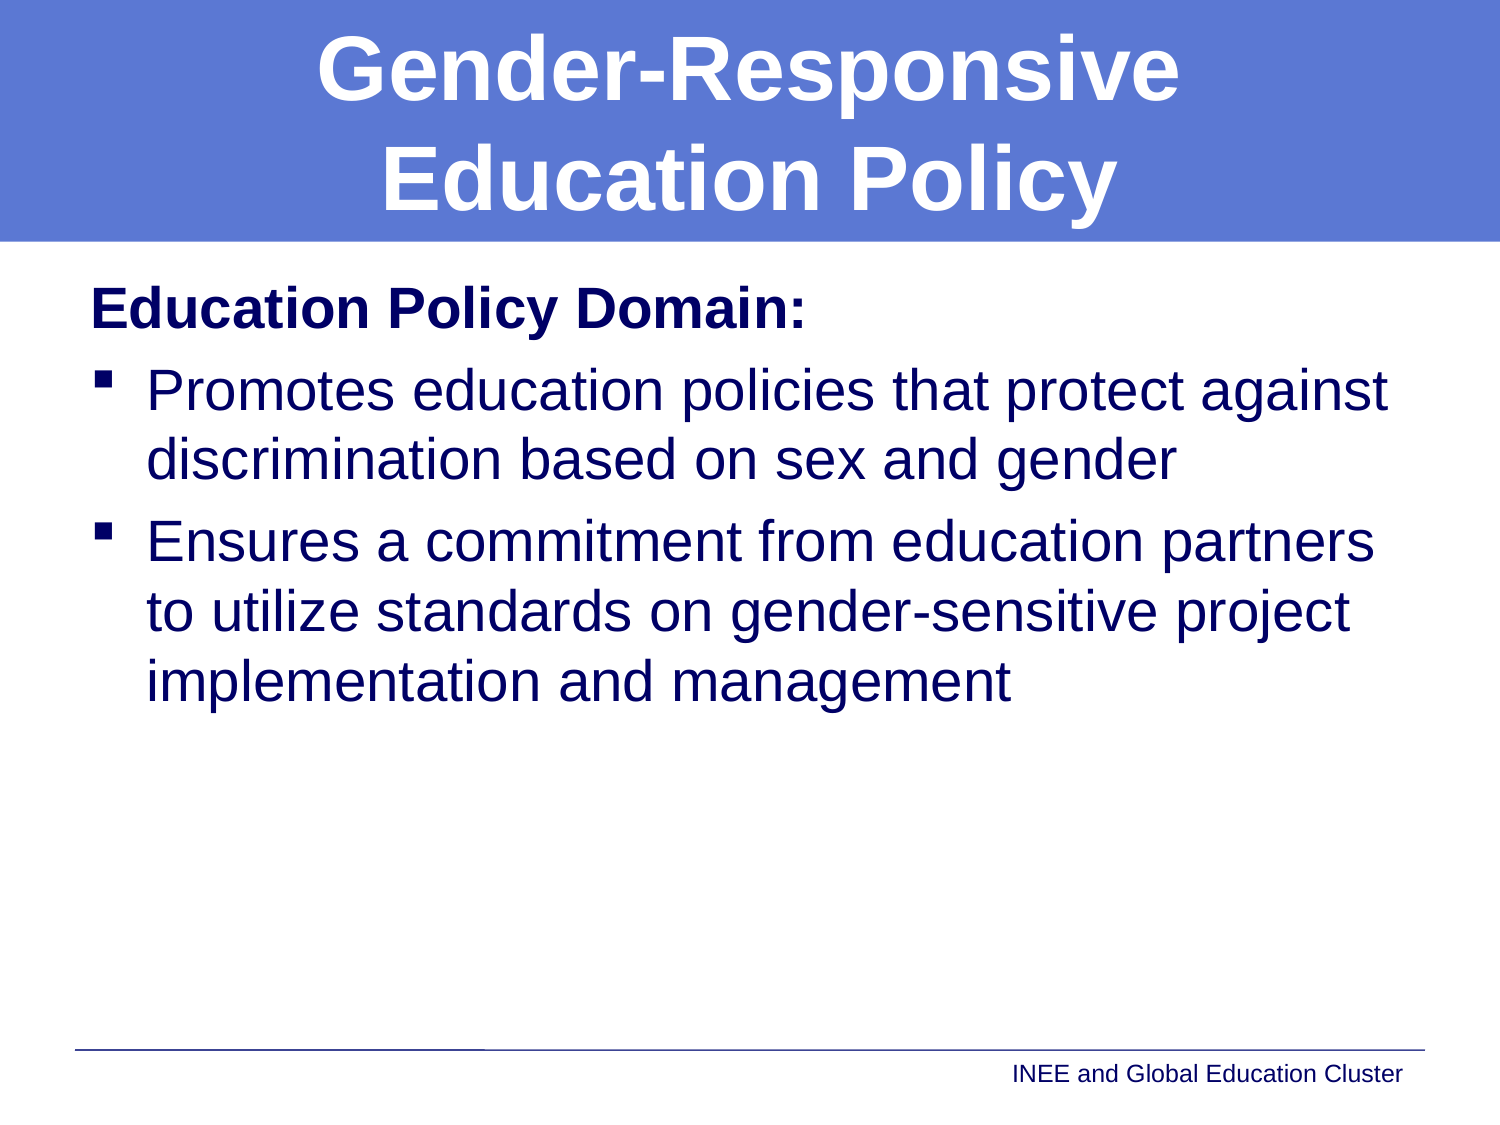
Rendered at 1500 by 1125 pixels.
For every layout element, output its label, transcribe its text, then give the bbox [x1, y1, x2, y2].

list Education Policy Domain: Promotes education policies that protect against discrimination based on sex and gender Ensures a commitment from education partners to utilize standards on gender-sensitive project implementation and management [74, 262, 1426, 1006]
title Gender-Responsive Education Policy [74, 24, 1426, 213]
footer INEE and Global Education Cluster [75, 1049, 1427, 1103]
